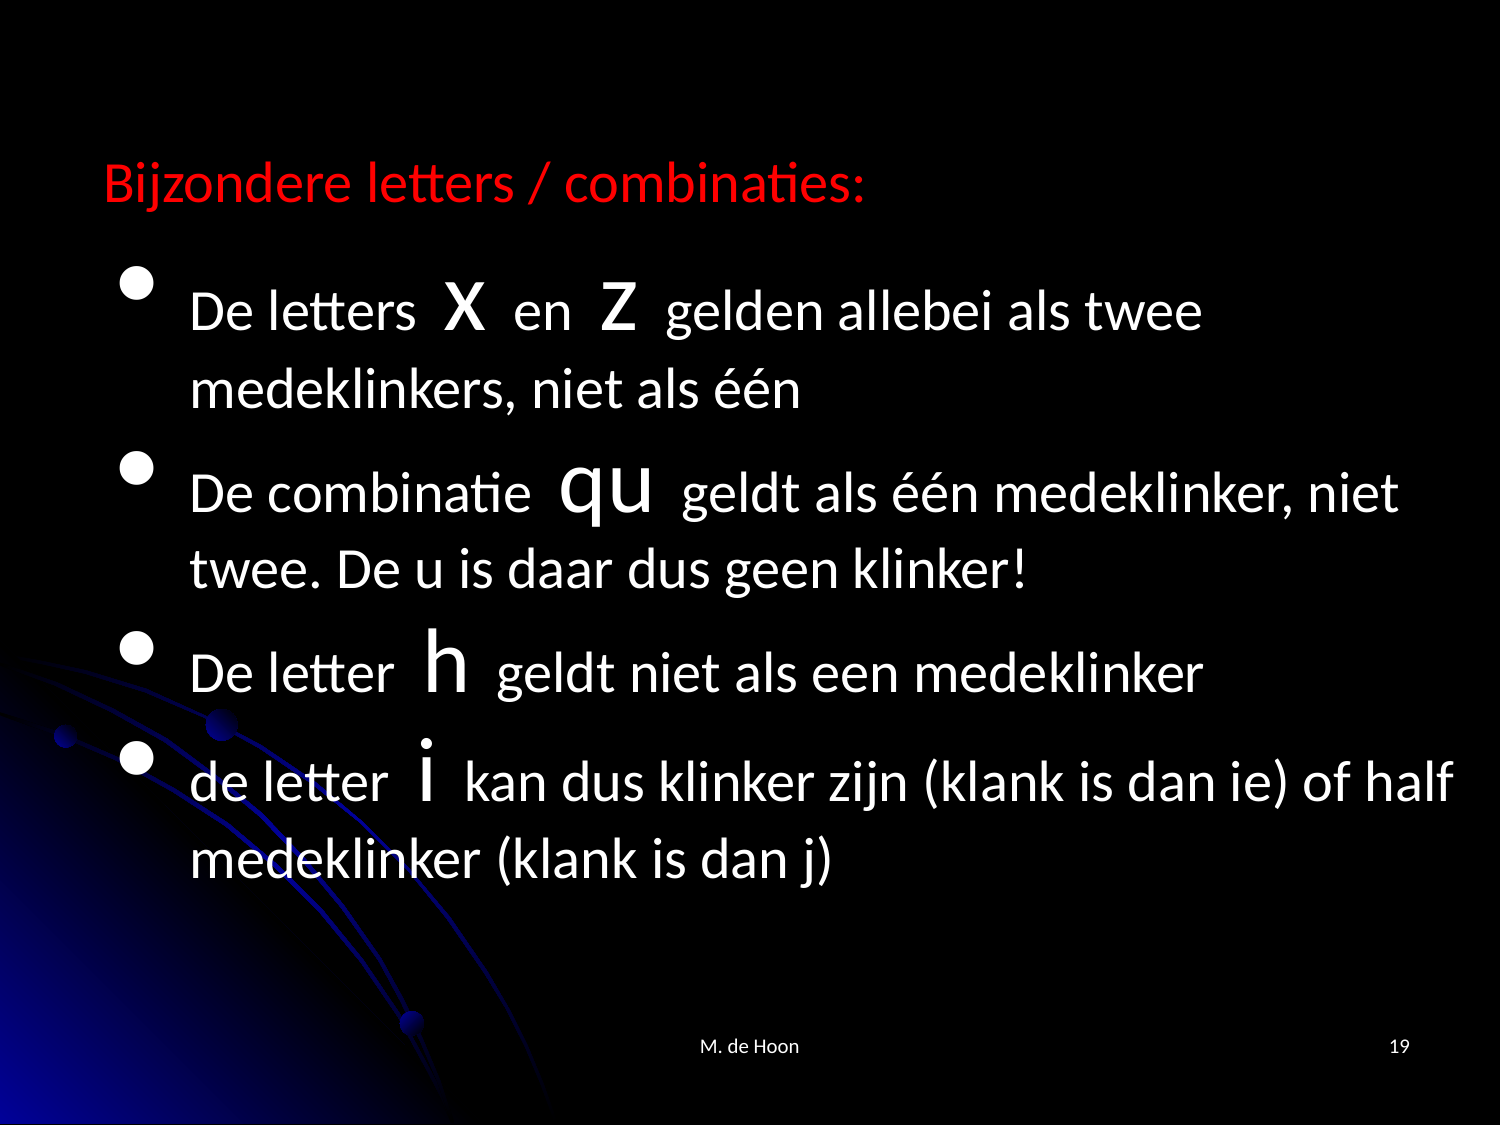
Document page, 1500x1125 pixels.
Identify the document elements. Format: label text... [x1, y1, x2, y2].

text_box Bijzondere letters / combinaties: [88, 137, 1294, 222]
slide_number 19 [1074, 1024, 1426, 1101]
text_box De letters x en z gelden allebei als twee medeklinkers, niet als één De combinatie qu geldt als één medeklinker, niet twee. De u is daar dus geen klinker! De letter h geldt niet als een medeklinker de letter i kan dus klinker zijn (klank is dan ie) of half medeklinker (klank is dan j) [100, 223, 1471, 898]
footer M. de Hoon [512, 1024, 988, 1101]
